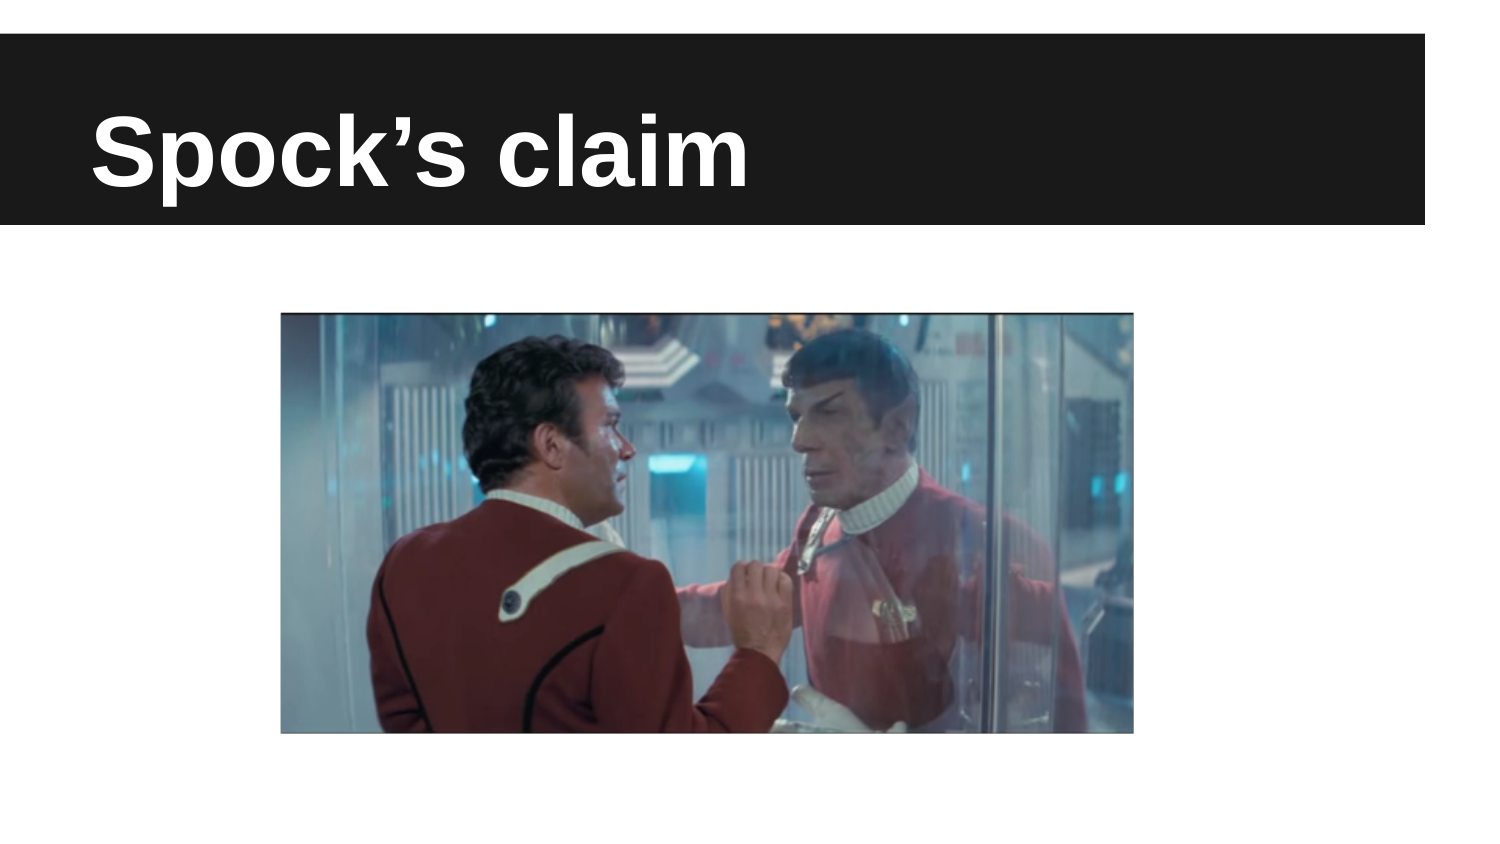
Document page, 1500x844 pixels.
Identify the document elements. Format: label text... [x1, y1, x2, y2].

picture [278, 310, 1137, 738]
title Spock’s claim [75, 33, 1425, 221]
